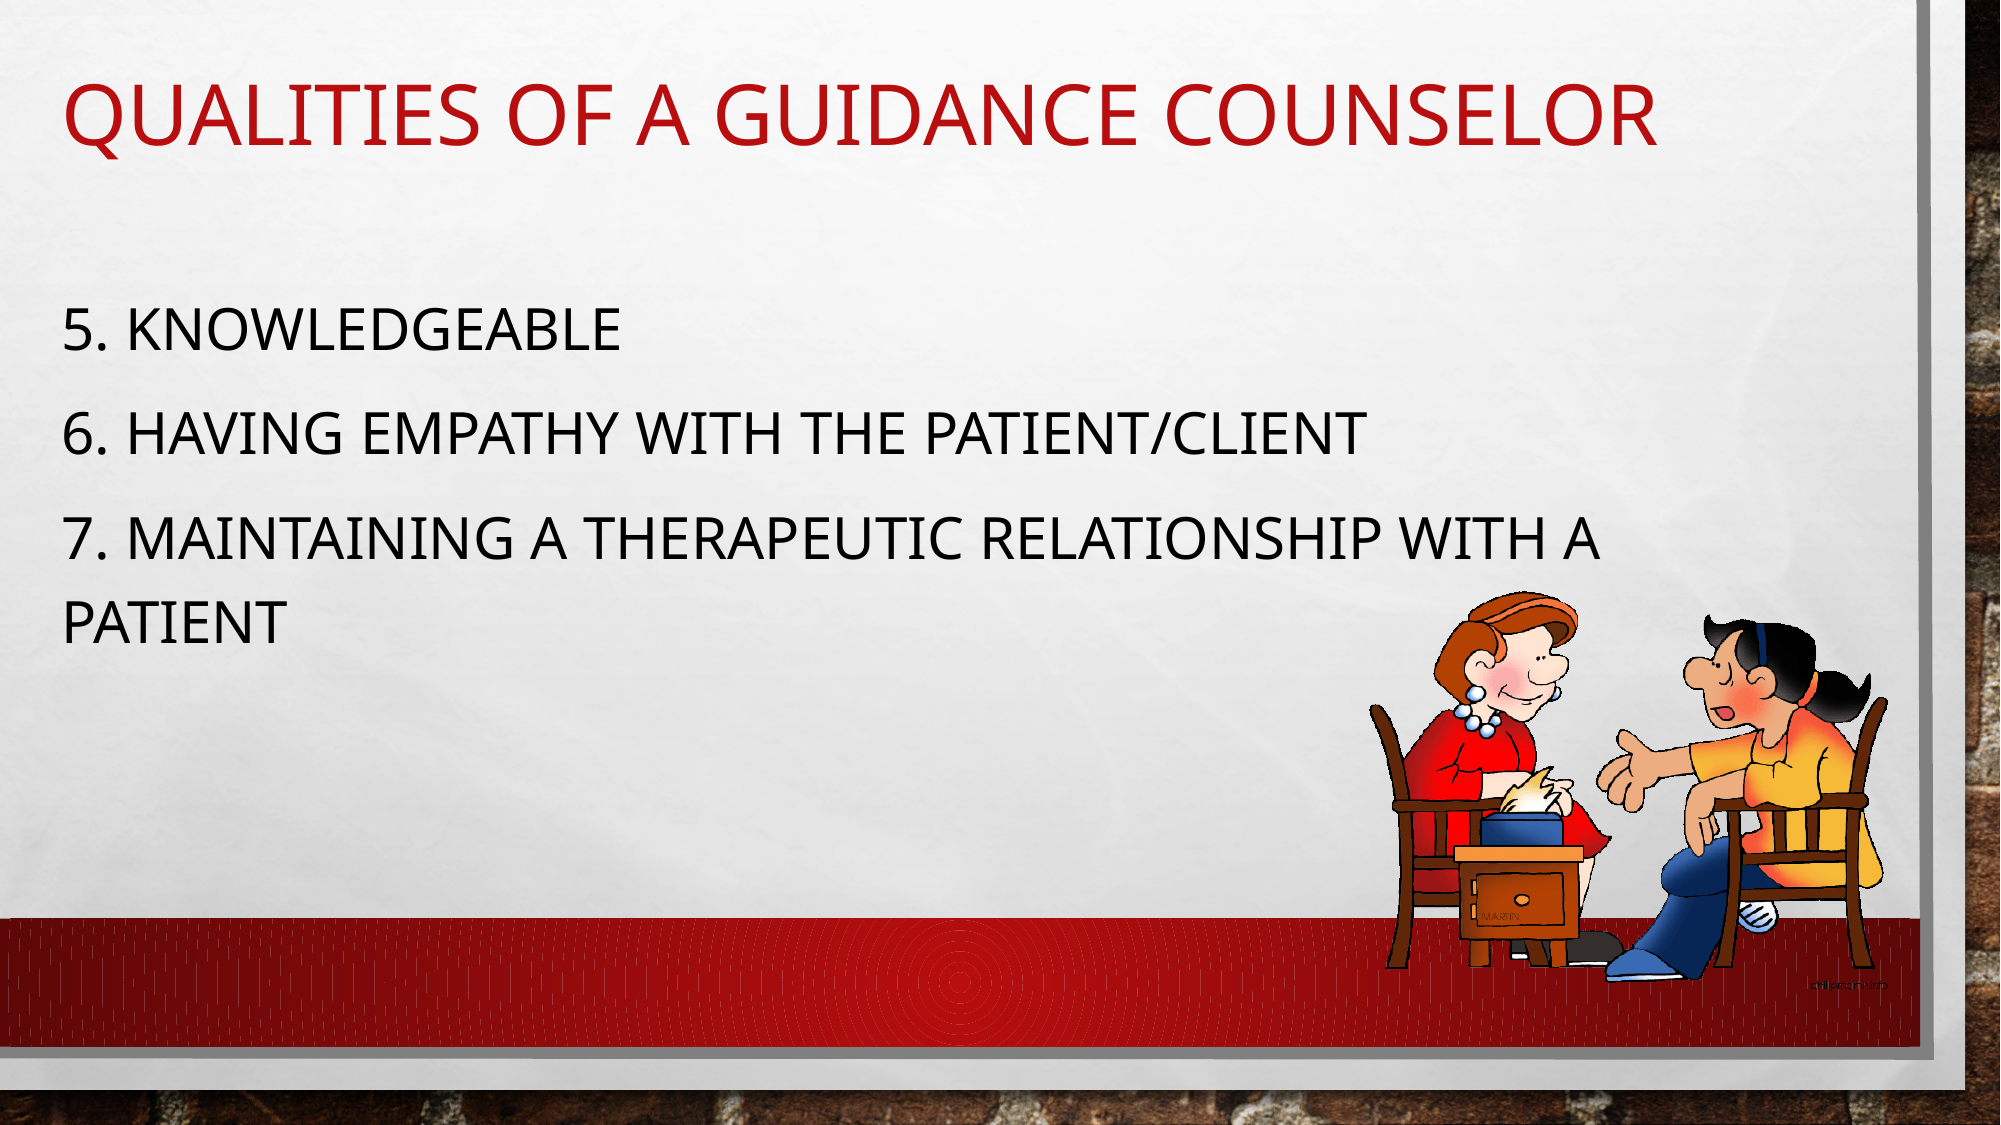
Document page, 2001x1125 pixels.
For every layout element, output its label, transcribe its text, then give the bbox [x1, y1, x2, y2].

title QUALITIES OF a guidance counselor [46, 63, 1753, 182]
picture [1345, 579, 1900, 997]
picture [0, 0, 2000, 1125]
list 5. Knowledgeable 6. Having empathy with the patient/client 7. Maintaining a therapeutic relationship with a patient [46, 182, 1823, 960]
